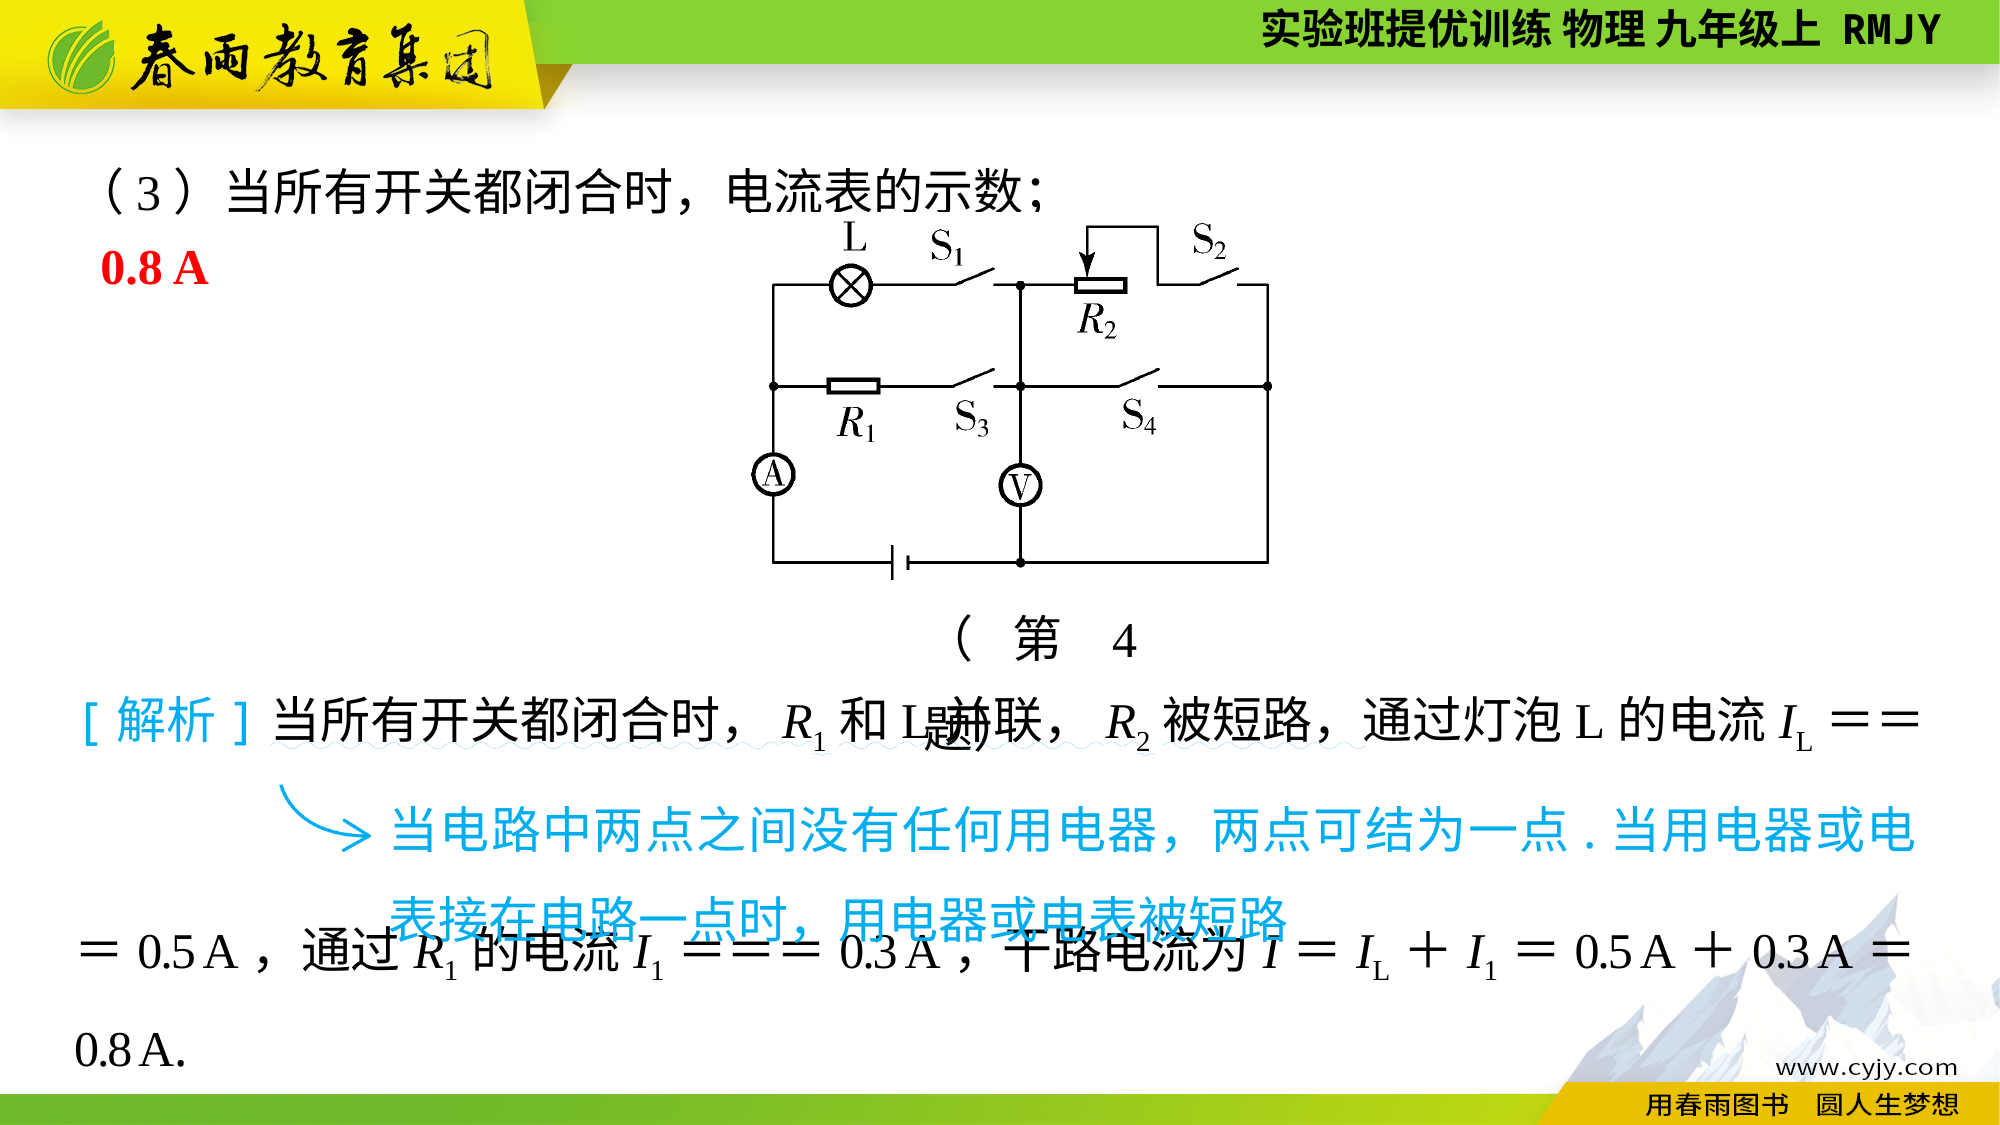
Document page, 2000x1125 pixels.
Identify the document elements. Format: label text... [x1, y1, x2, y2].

text_box 当电路中两点之间没有任何用电器，两点可结为一点.当用电器或电表接在电路一点时，用电器或电表被短路 [373, 761, 1932, 957]
text_box （第4题） [909, 588, 1164, 675]
list （3）当所有开关都闭合时，电流表的示数； [59, 122, 1944, 217]
picture [0, 0, 2000, 1125]
text_box 0.8 A [85, 226, 224, 302]
